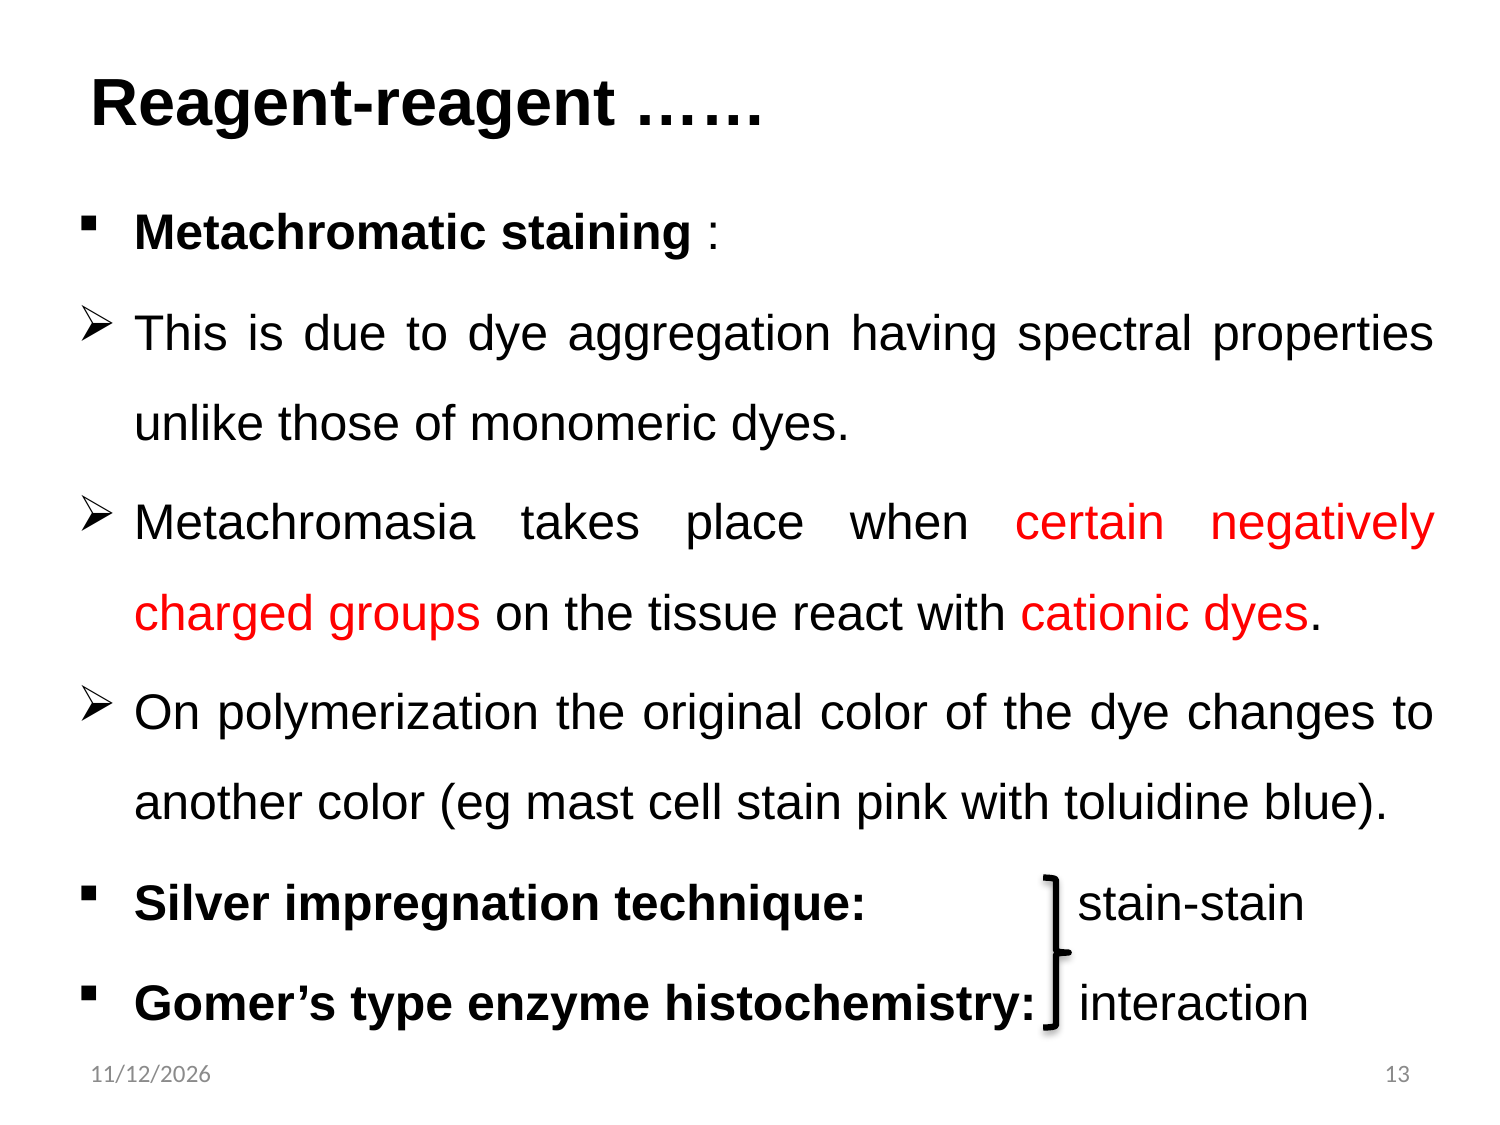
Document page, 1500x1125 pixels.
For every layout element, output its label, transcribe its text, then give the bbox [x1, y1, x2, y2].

title Reagent-reagent …… [75, 45, 1425, 162]
slide_number 13 [1074, 1042, 1425, 1103]
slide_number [75, 1042, 425, 1103]
list Metachromatic staining : This is due to dye aggregation having spectral properties unlike those of monomeric dyes. Metachromasia takes place when certain negatively charged groups on the tissue react with cationic dyes. On polymerization the original color of the dye changes to another color (eg mast cell stain pink with toluidine blue). Silver impregnation technique: stain-stain Gomer’s type enzyme histochemistry: interaction [62, 162, 1450, 1013]
text_box [1043, 874, 1072, 1031]
